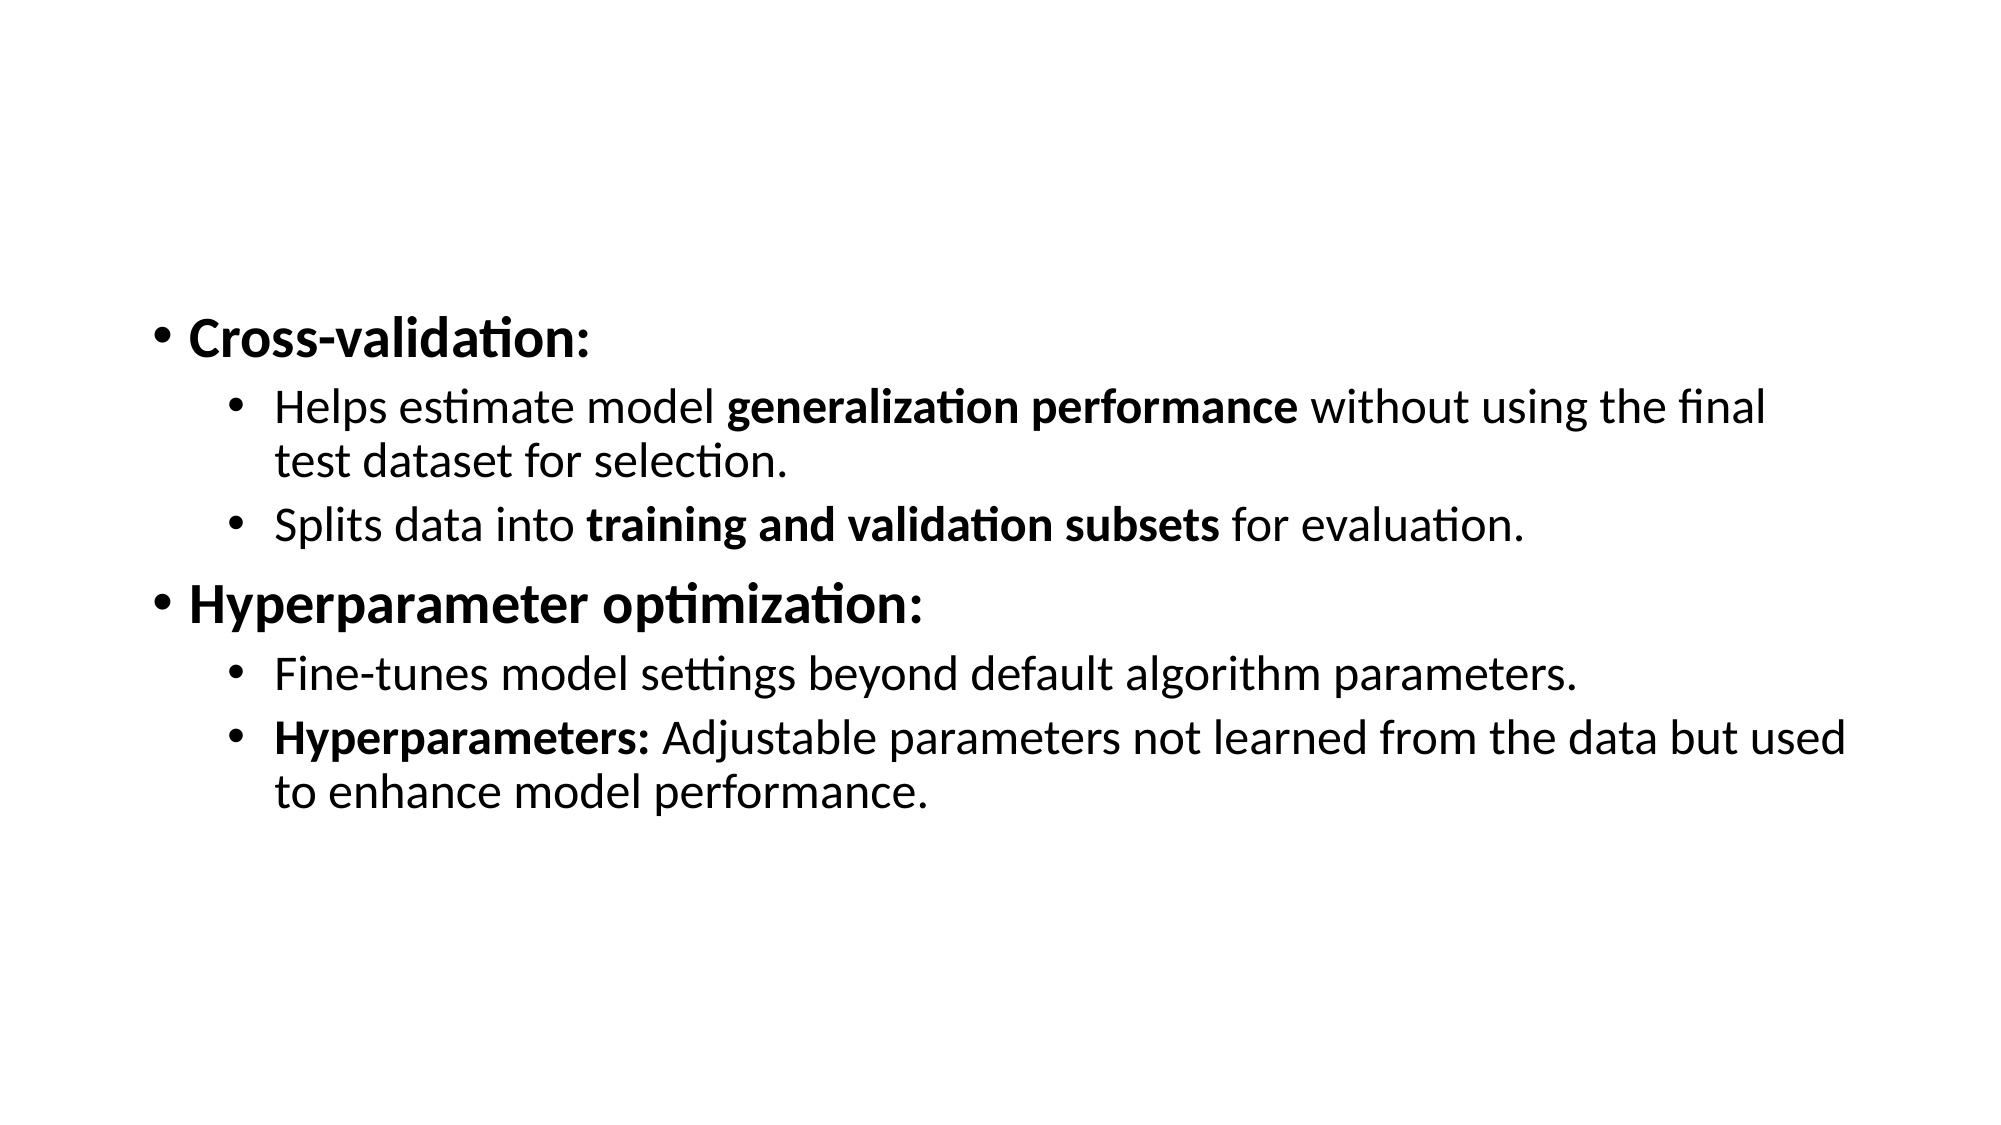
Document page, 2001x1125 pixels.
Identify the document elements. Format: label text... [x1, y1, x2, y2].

list Cross-validation: Helps estimate model generalization performance without using the final test dataset for selection. Splits data into training and validation subsets for evaluation. Hyperparameter optimization: Fine-tunes model settings beyond default algorithm parameters. Hyperparameters: Adjustable parameters not learned from the data but used to enhance model performance. [137, 299, 1863, 1014]
